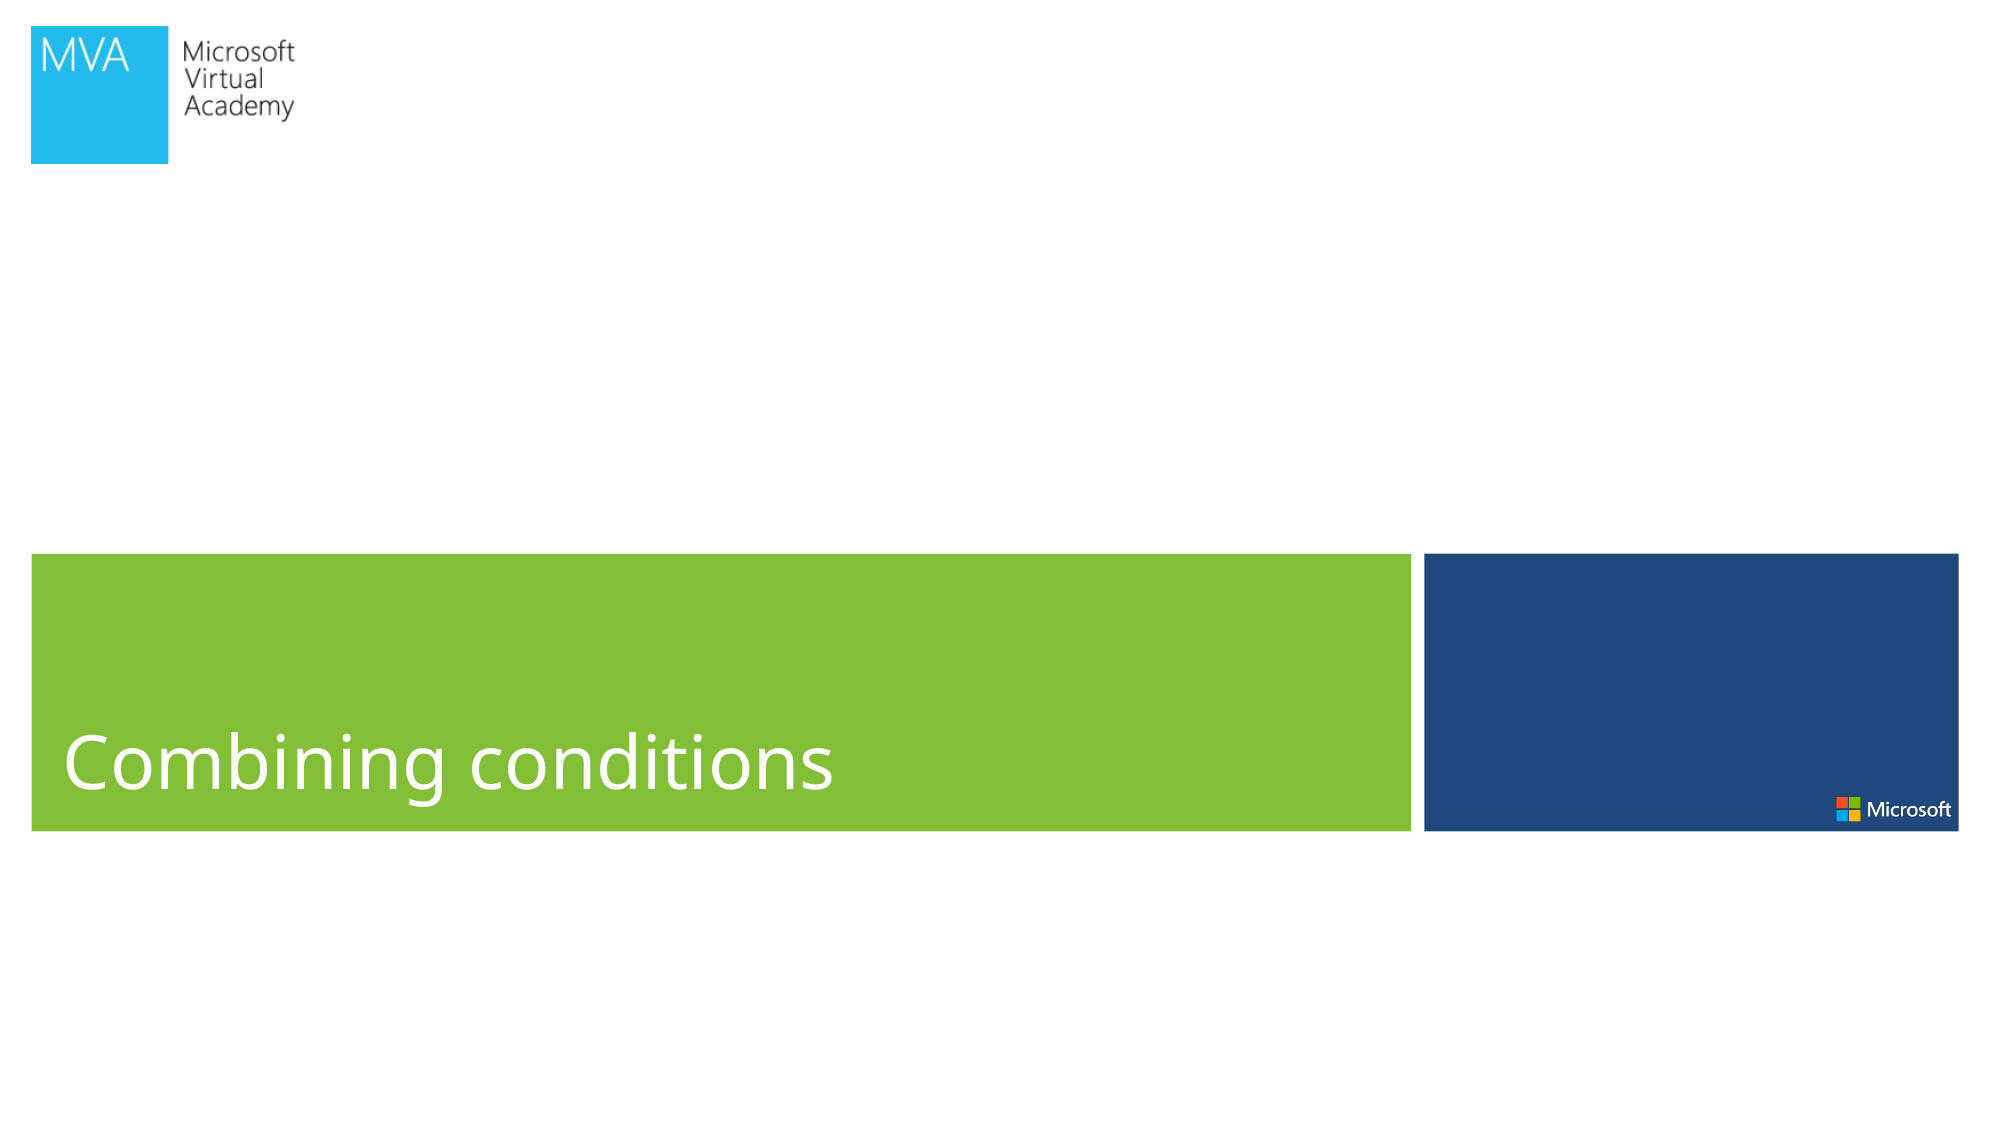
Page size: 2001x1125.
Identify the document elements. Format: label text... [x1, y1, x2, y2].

picture [1834, 790, 1956, 827]
list Combining conditions [47, 568, 1396, 813]
picture [31, 26, 374, 164]
